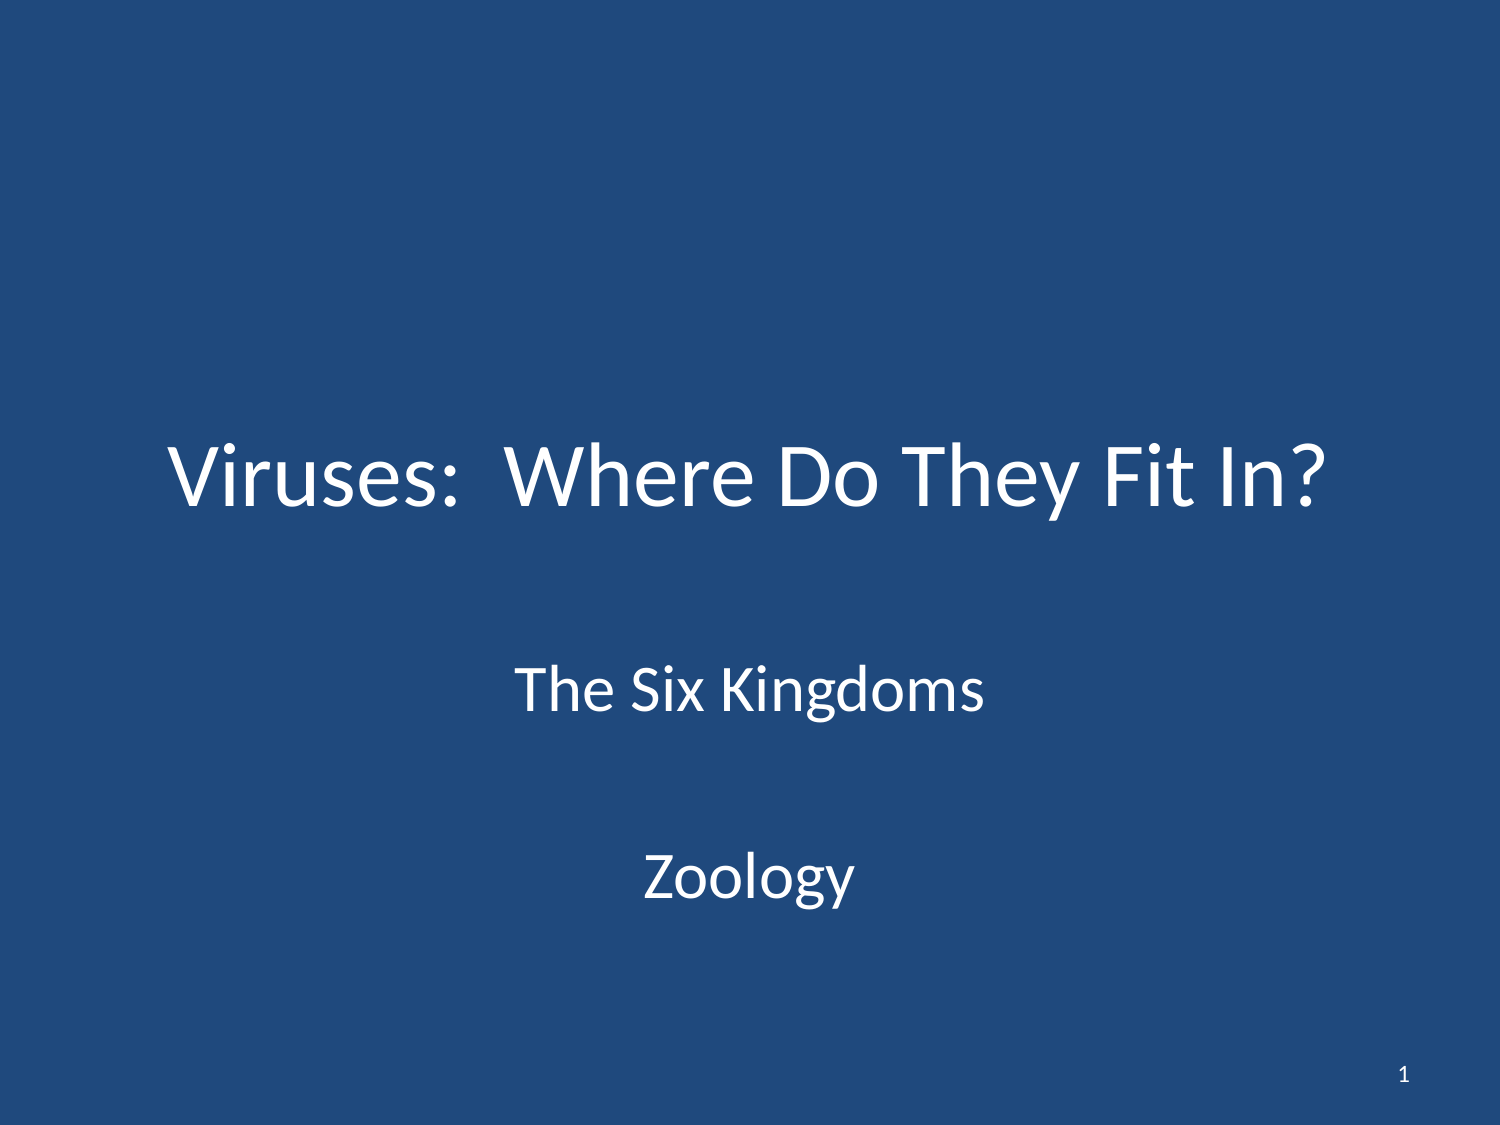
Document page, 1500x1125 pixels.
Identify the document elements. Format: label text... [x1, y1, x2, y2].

title Viruses: Where Do They Fit In? [112, 349, 1388, 591]
slide_number 1 [1074, 1042, 1425, 1103]
subtitle The Six Kingdoms Zoology [224, 637, 1276, 926]
